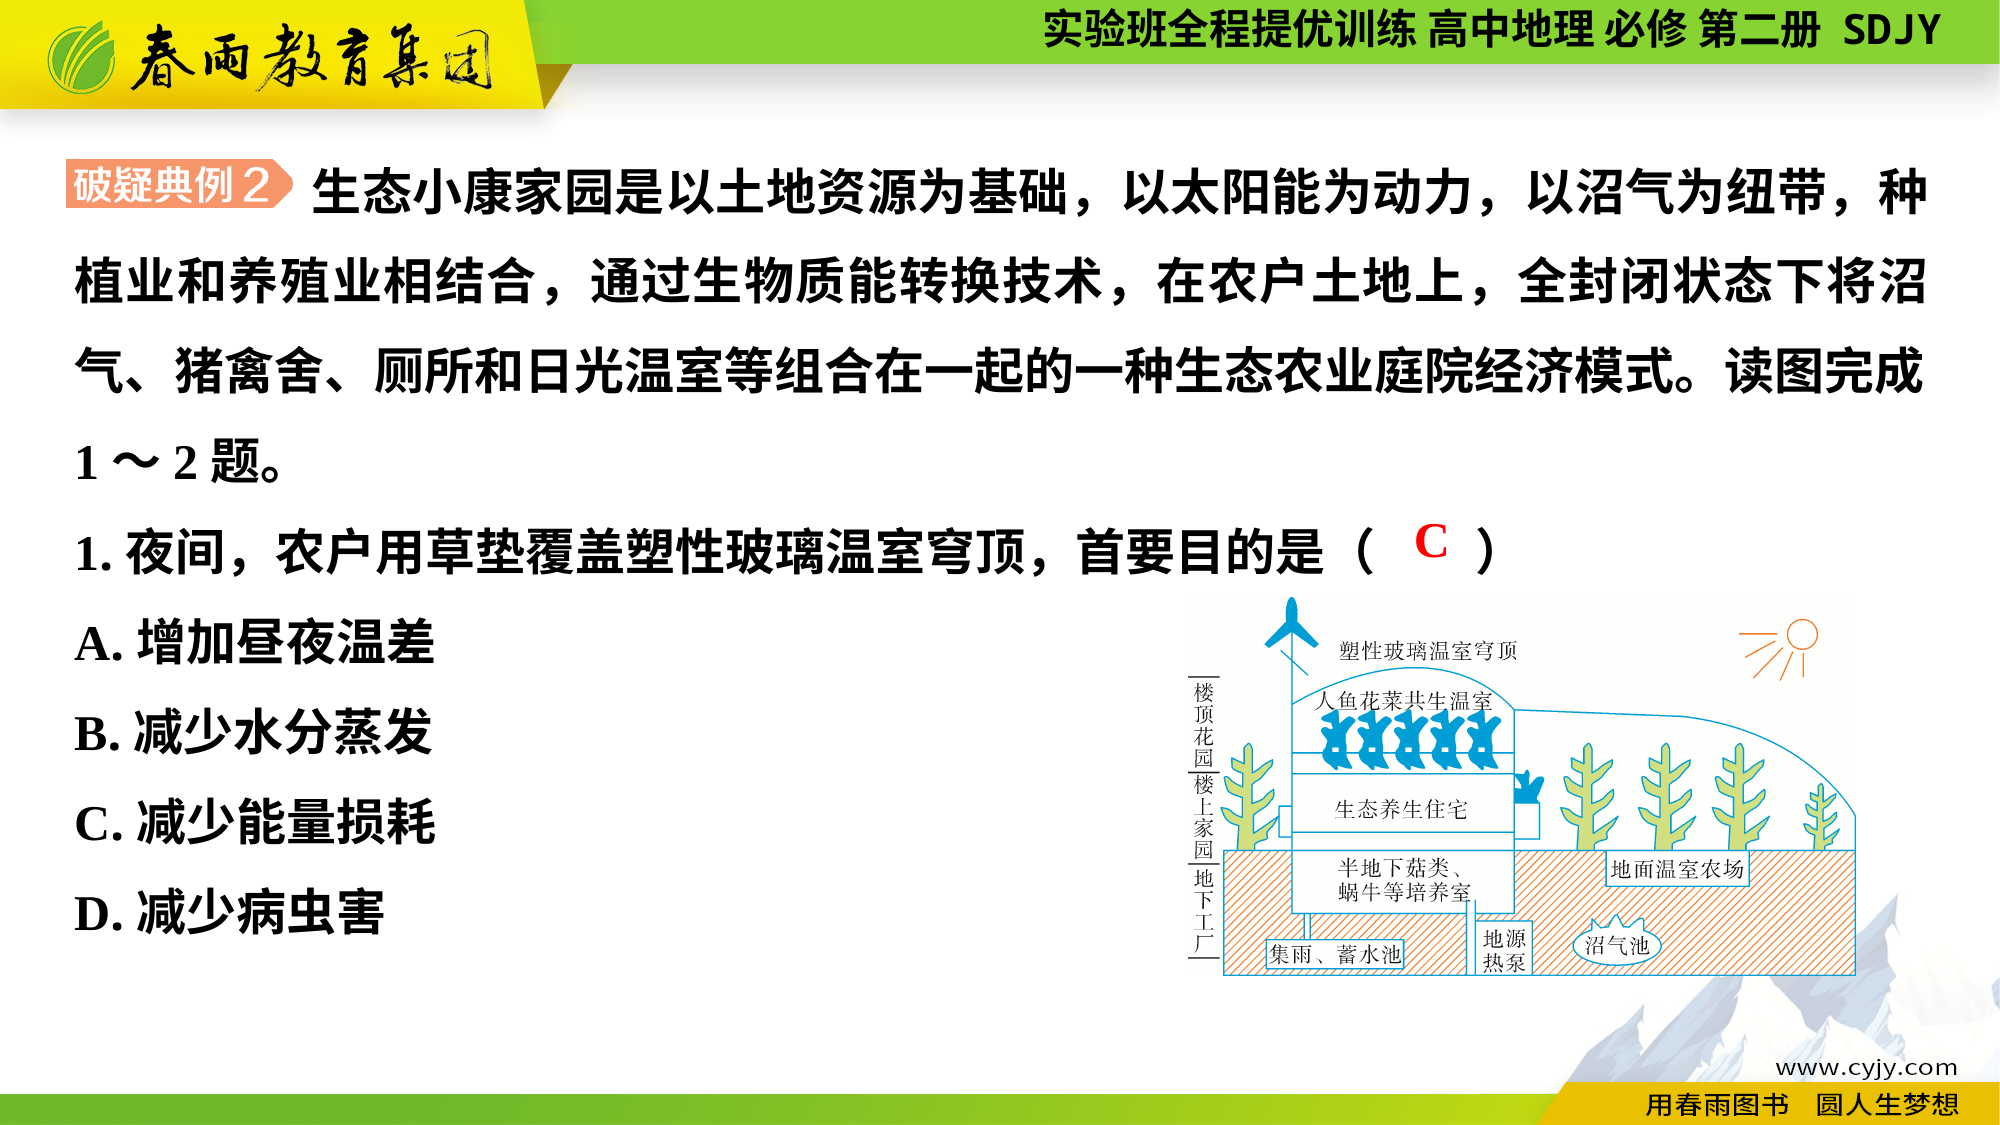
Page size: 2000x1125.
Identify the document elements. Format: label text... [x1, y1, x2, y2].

picture [0, 0, 2000, 1125]
list 生态小康家园是以土地资源为基础，以太阳能为动力，以沼气为纽带，种植业和养殖业相结合，通过生物质能转换技术，在农户土地上，全封闭状态下将沼气、猪禽舍、厕所和日光温室等组合在一起的一种生态农业庭院经济模式。读图完成1～2题。 1.夜间，农户用草垫覆盖塑性玻璃温室穹顶，首要目的是（ ） A.增加昼夜温差 B.减少水分蒸发 C.减少能量损耗 D.减少病虫害 [59, 122, 1944, 956]
text_box C [1399, 500, 1465, 576]
